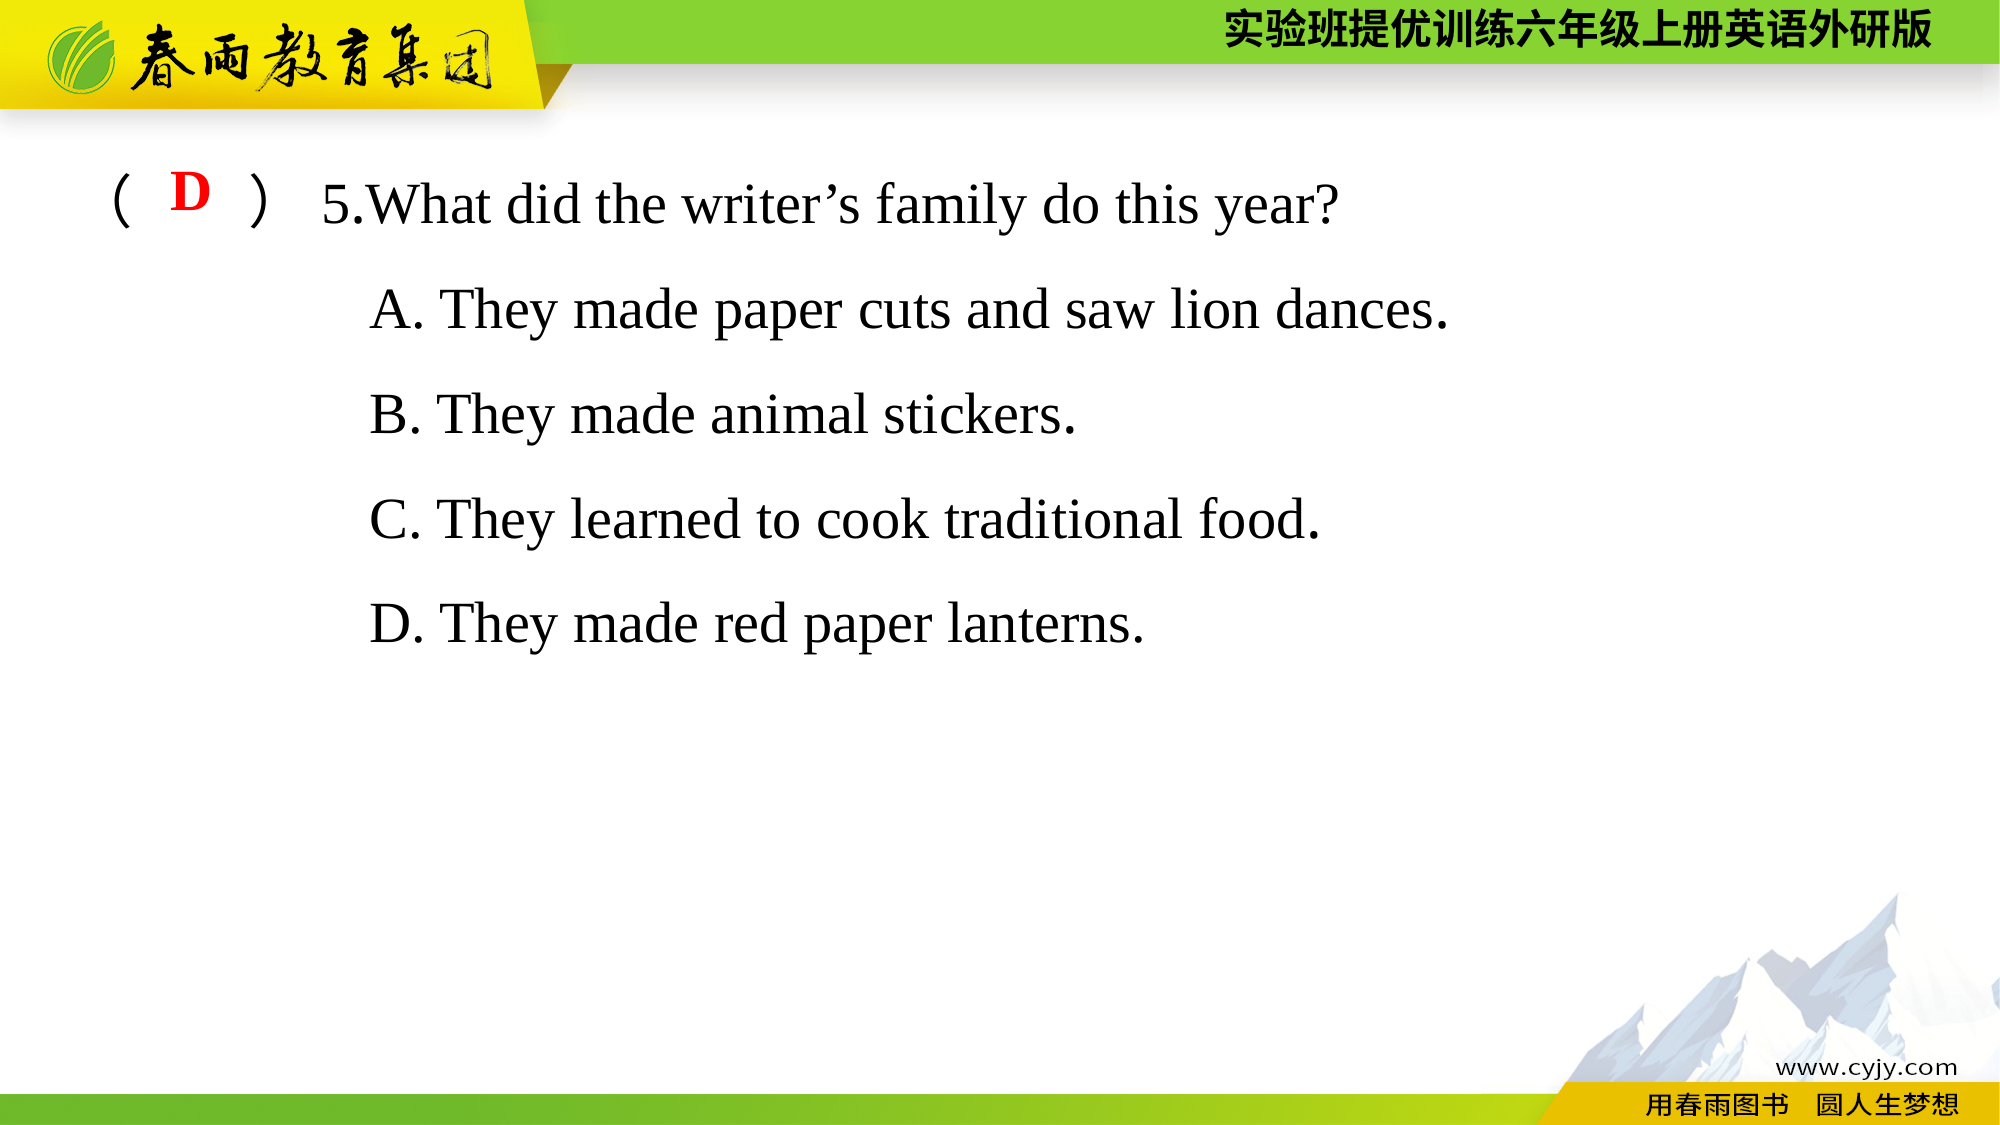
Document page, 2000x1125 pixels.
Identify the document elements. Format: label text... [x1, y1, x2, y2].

picture [0, 0, 2000, 1125]
text_box D [155, 144, 228, 230]
list （ ）5.What did the writer’s family do this year? A. They made paper cuts and saw lion dances. B. They made animal stickers. C. They learned to cook traditional food. D. They made red paper lanterns. [59, 122, 1944, 668]
